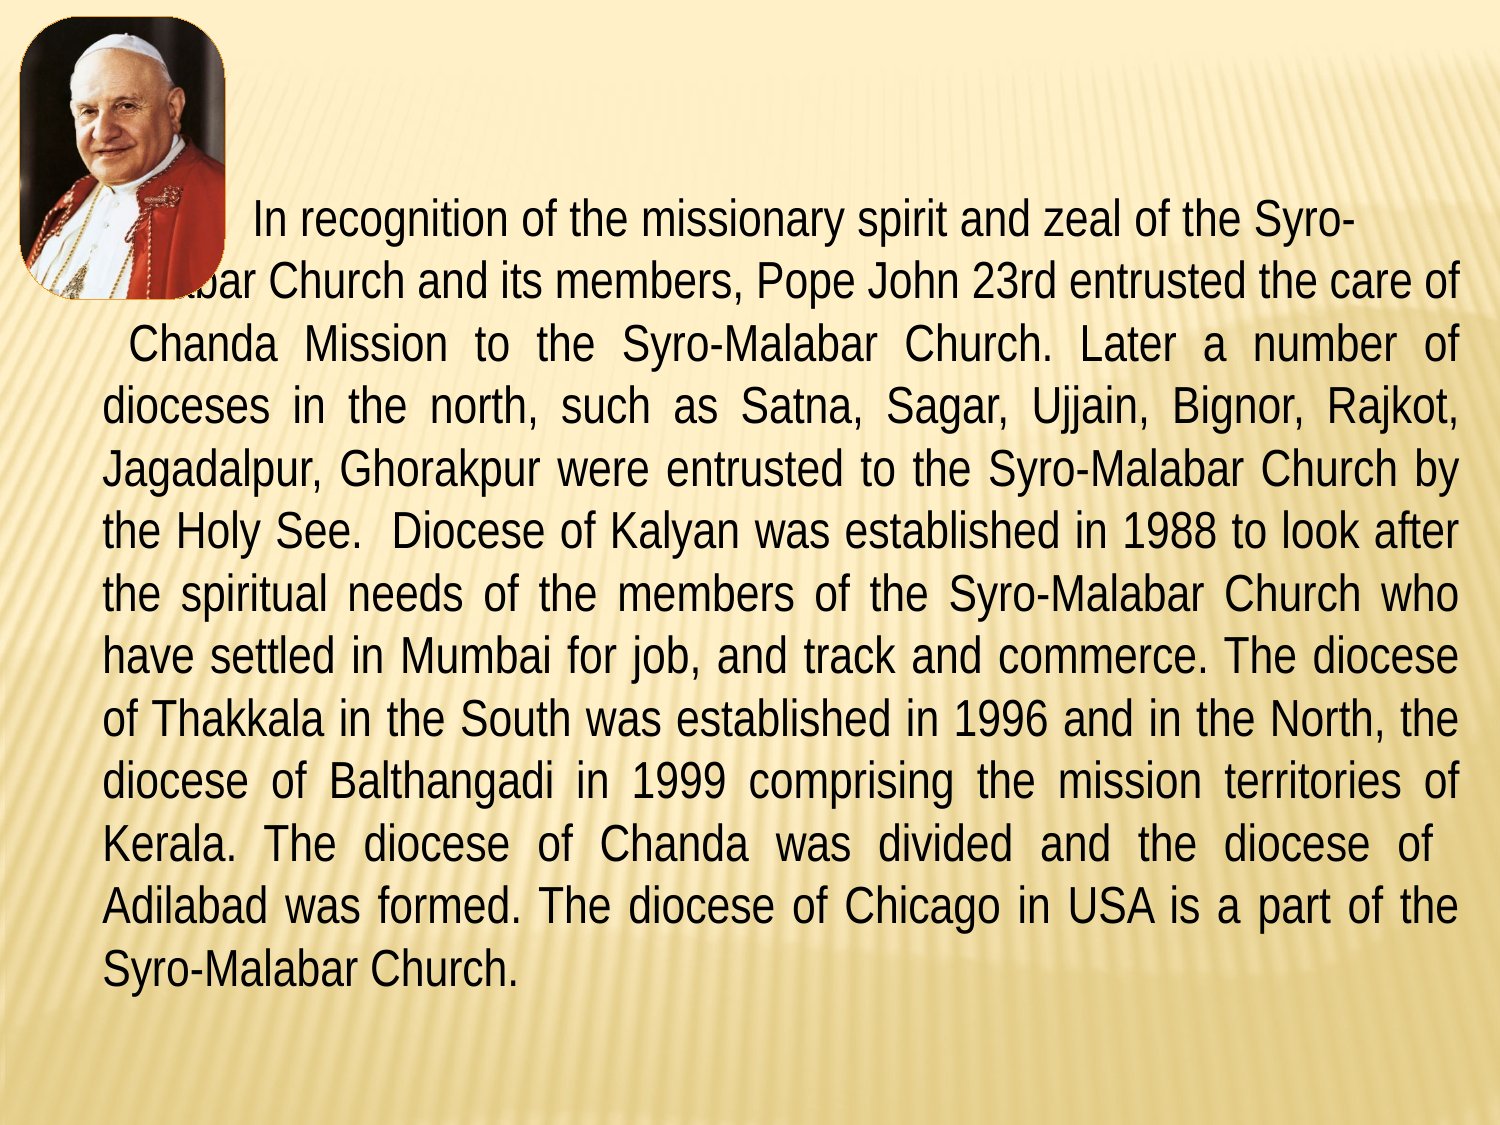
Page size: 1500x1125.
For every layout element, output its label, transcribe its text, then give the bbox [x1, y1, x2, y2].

text_box In recognition of the missionary spirit and zeal of the Syro- Malabar Church and its members, Pope John 23rd entrusted the care of Chanda Mission to the Syro-Malabar Church. Later a number of dioceses in the north, such as Satna, Sagar, Ujjain, Bignor, Rajkot, Jagadalpur, Ghorakpur were entrusted to the Syro-Malabar Church by the Holy See. Diocese of Kalyan was established in 1988 to look after the spiritual needs of the members of the Syro-Malabar Church who have settled in Mumbai for job, and track and commerce. The diocese of Thakkala in the South was established in 1996 and in the North, the diocese of Balthangadi in 1999 comprising the mission territories of Kerala. The diocese of Chanda was divided and the diocese of Adilabad was formed. The diocese of Chicago in USA is a part of the Syro-Malabar Church. [87, 176, 1475, 1004]
picture [19, 15, 226, 301]
